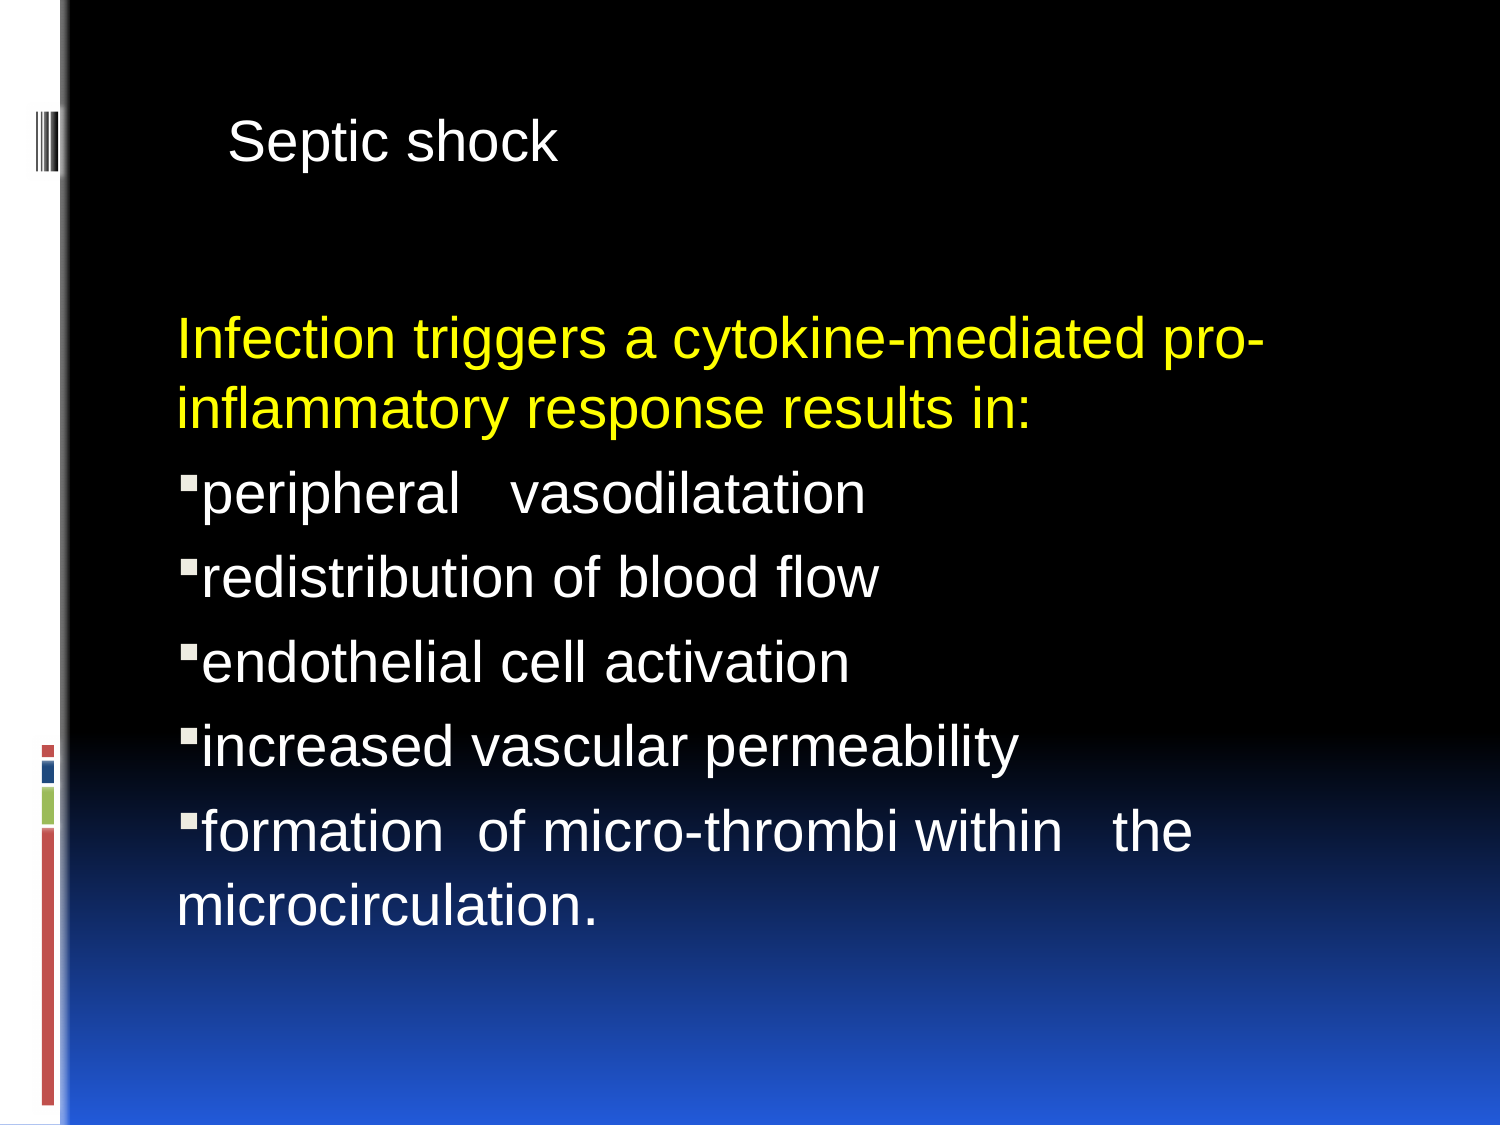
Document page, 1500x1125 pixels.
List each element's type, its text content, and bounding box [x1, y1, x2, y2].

text_box Septic shock [201, 95, 575, 181]
list Infection triggers a cytokine-mediated pro-inflammatory response results in: peripheral vasodilatation redistribution of blood flow endothelial cell activation increased vascular permeability formation of micro-thrombi within the microcirculation. [149, 292, 1426, 1043]
